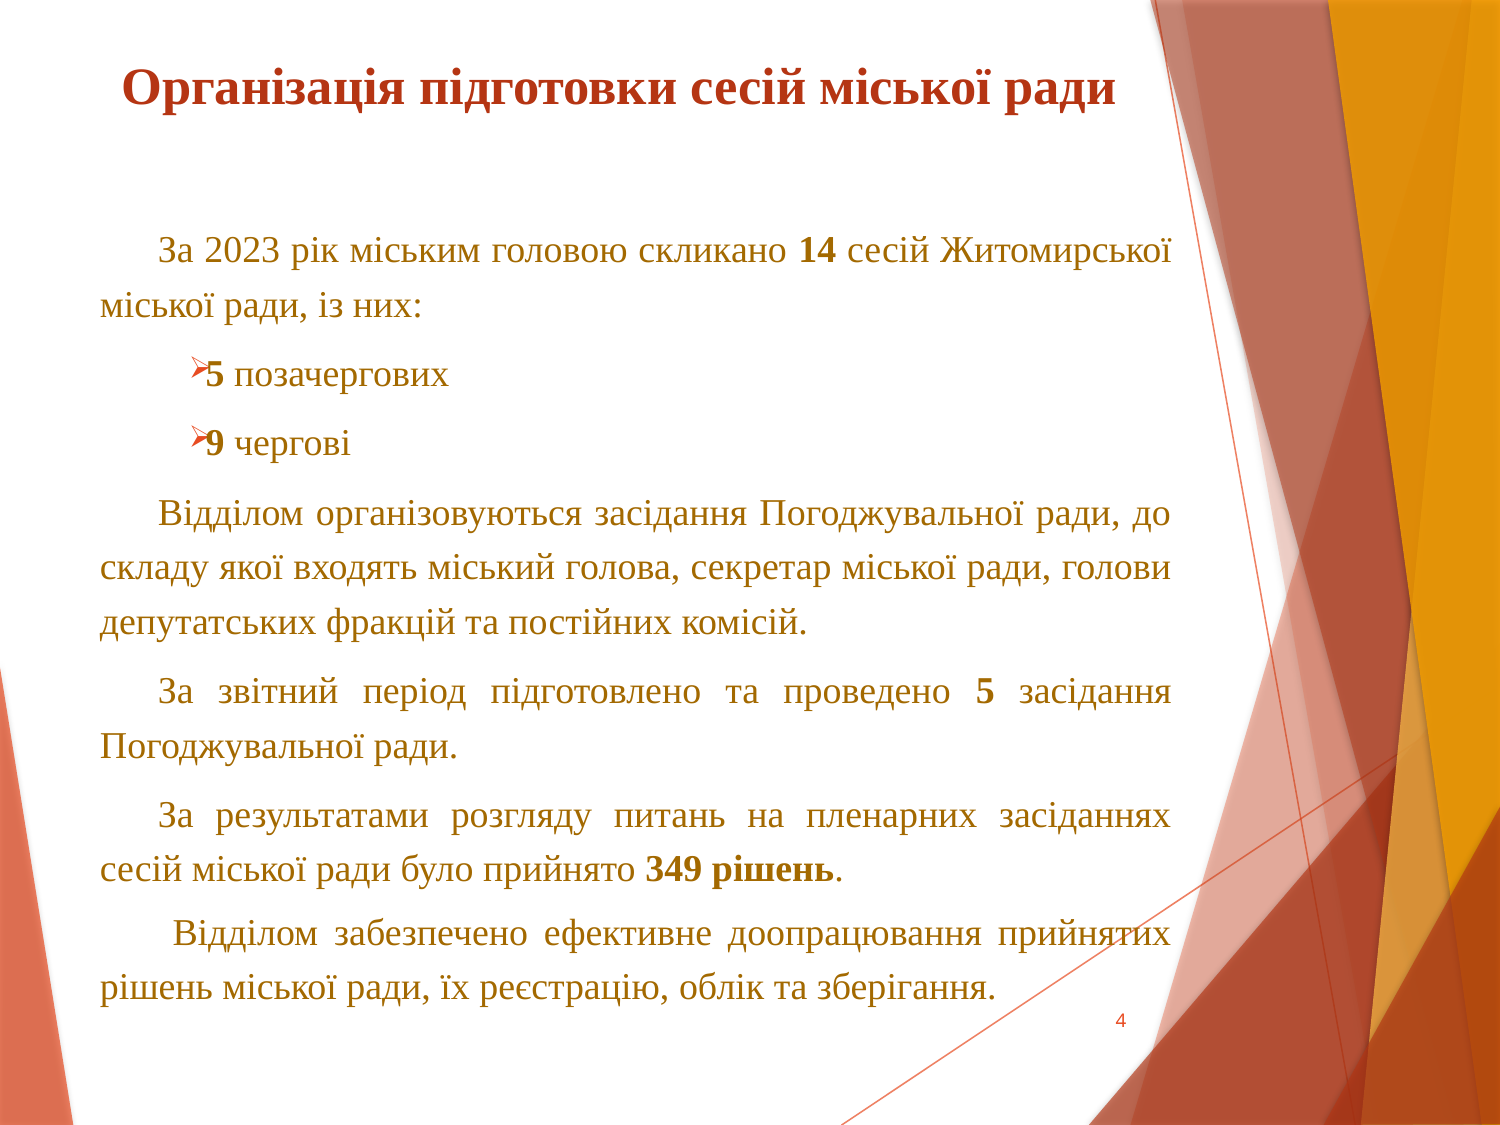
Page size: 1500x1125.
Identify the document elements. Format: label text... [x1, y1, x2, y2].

title Організація підготовки сесій міської ради [75, 45, 1164, 173]
list За 2023 рік міським головою скликано 14 сесій Житомирської міської ради, із них: 5 позачергових 9 чергові Відділом організовуються засідання Погоджувальної ради, до складу якої входять міський голова, секретар міської ради, голови депутатських фракцій та постійних комісій. За звітний період підготовлено та проведено 5 засідання Погоджувальної ради. За результатами розгляду питань на пленарних засіданнях сесій міської ради було прийнято 349 рішень. Відділом забезпечено ефективне доопрацювання прийнятих рішень міської ради, їх реєстрацію, облік та зберігання. [84, 208, 1188, 1035]
slide_number 4 [1057, 991, 1142, 1051]
